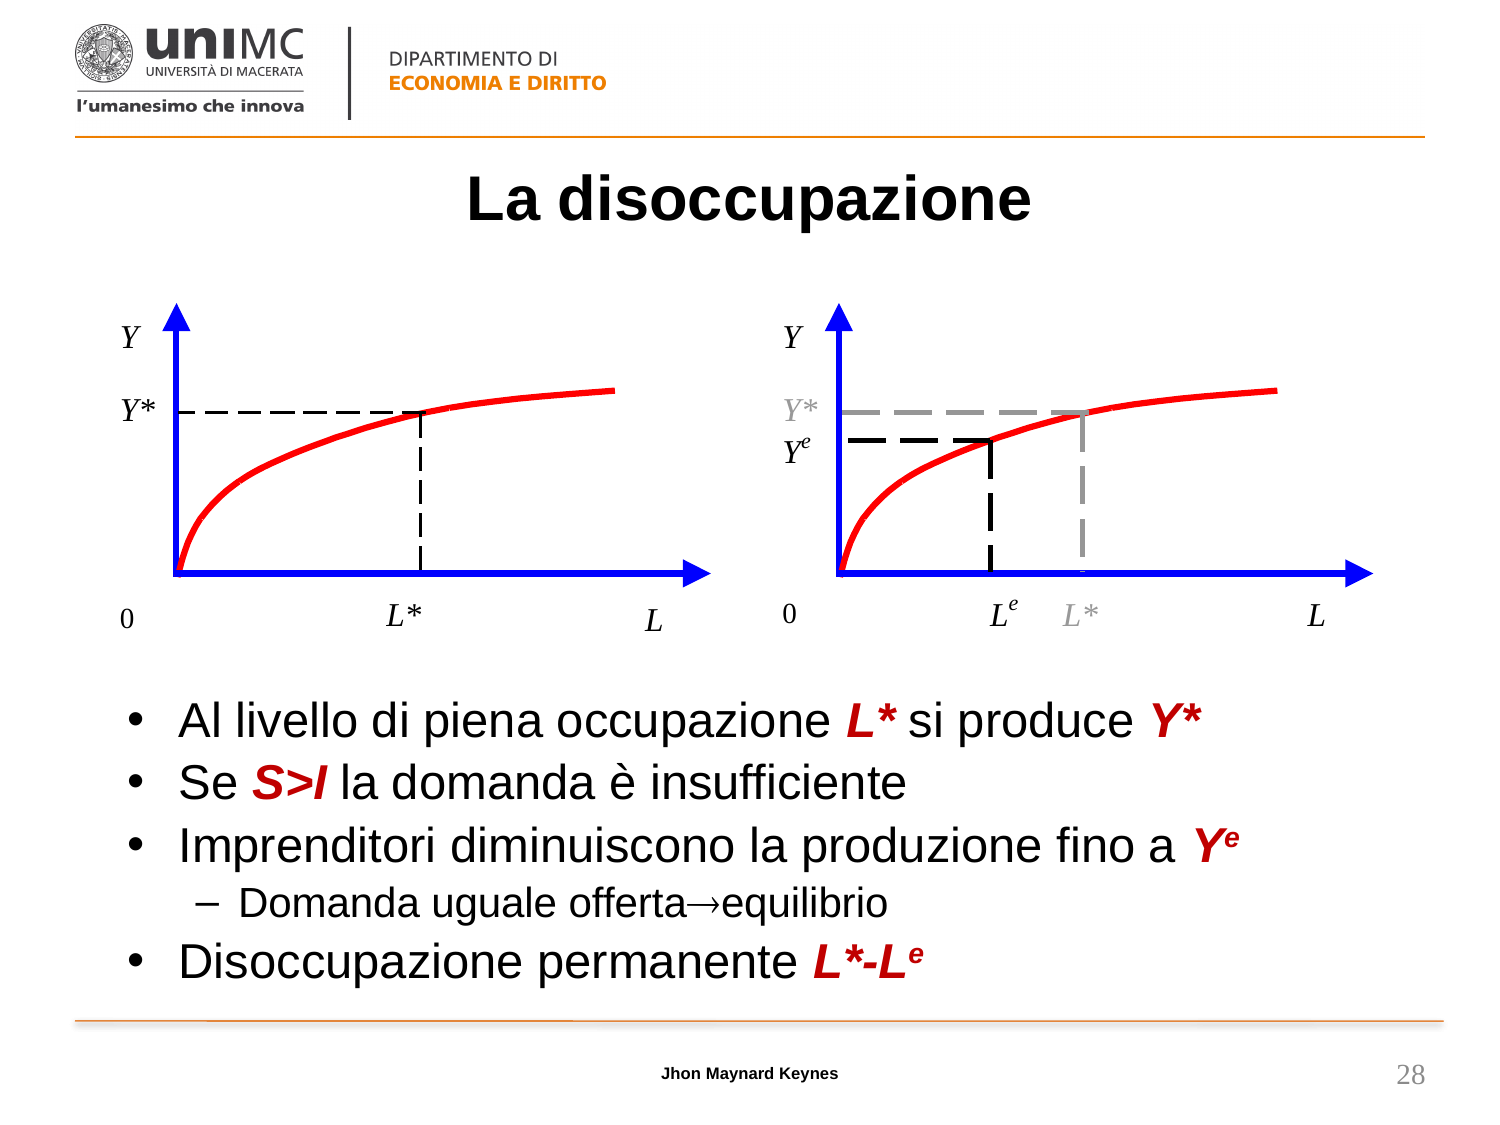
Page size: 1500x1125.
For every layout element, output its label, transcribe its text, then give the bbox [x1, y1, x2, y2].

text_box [737, 299, 1380, 652]
list Al livello di piena occupazione L* si produce Y* Se S>I la domanda è insufficiente Imprenditori diminuiscono la produzione fino a Ye Domanda uguale offertaequilibrio Disoccupazione permanente L*-Le [112, 687, 1388, 1000]
slide_number 28 [1091, 1042, 1442, 1103]
picture [75, 24, 1425, 138]
footer Jhon Maynard Keynes [512, 1042, 988, 1103]
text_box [74, 299, 718, 652]
title La disoccupazione [75, 149, 1425, 241]
